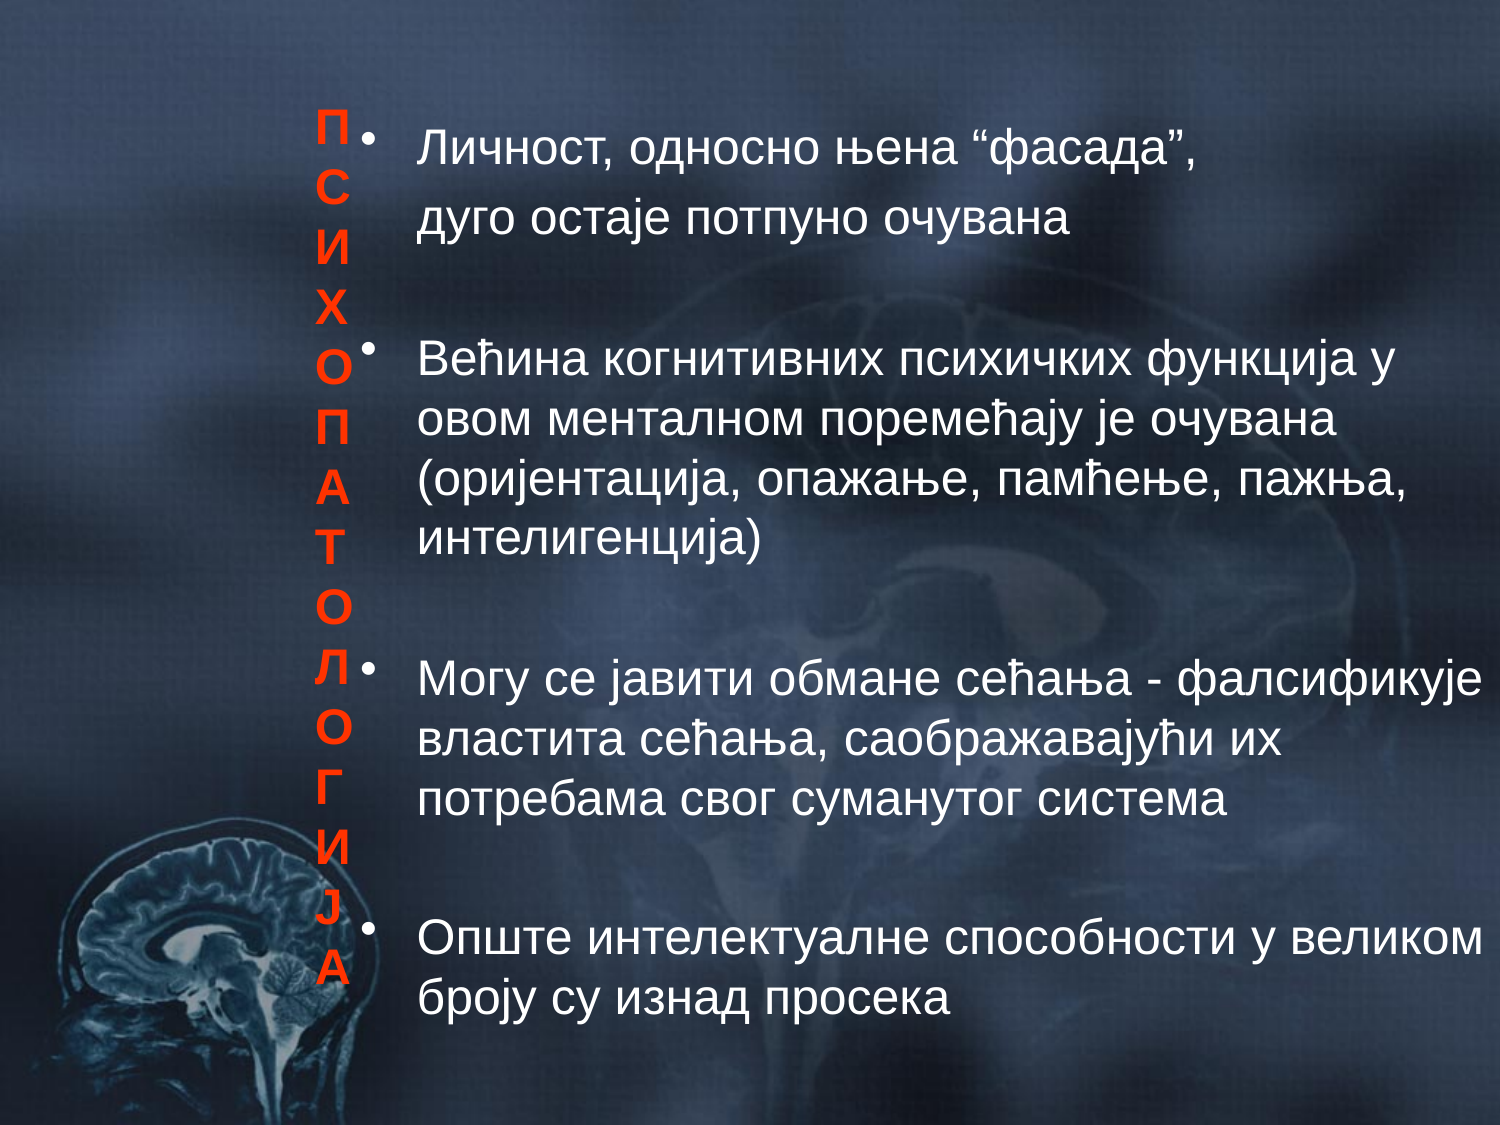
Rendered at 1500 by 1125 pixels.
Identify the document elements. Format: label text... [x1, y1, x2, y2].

picture [0, 0, 1500, 1125]
text_box П С И Х О П А Т О Л О Г И Ј А [300, 87, 369, 1003]
list Личност, односно њена “фасада”, дуго остаје потпуно очувана Већина когнитивних психичких функција у овом менталном поремећају је очувана (оријентација, опажање, памћење, пажња, интелигенција) Могу се јавити обмане сећања - фалсификује властита сећања, саображавајући их потребама свог суманутог система Опште интелектуалне способности у великом броју су изнад просека [345, 37, 1500, 1063]
